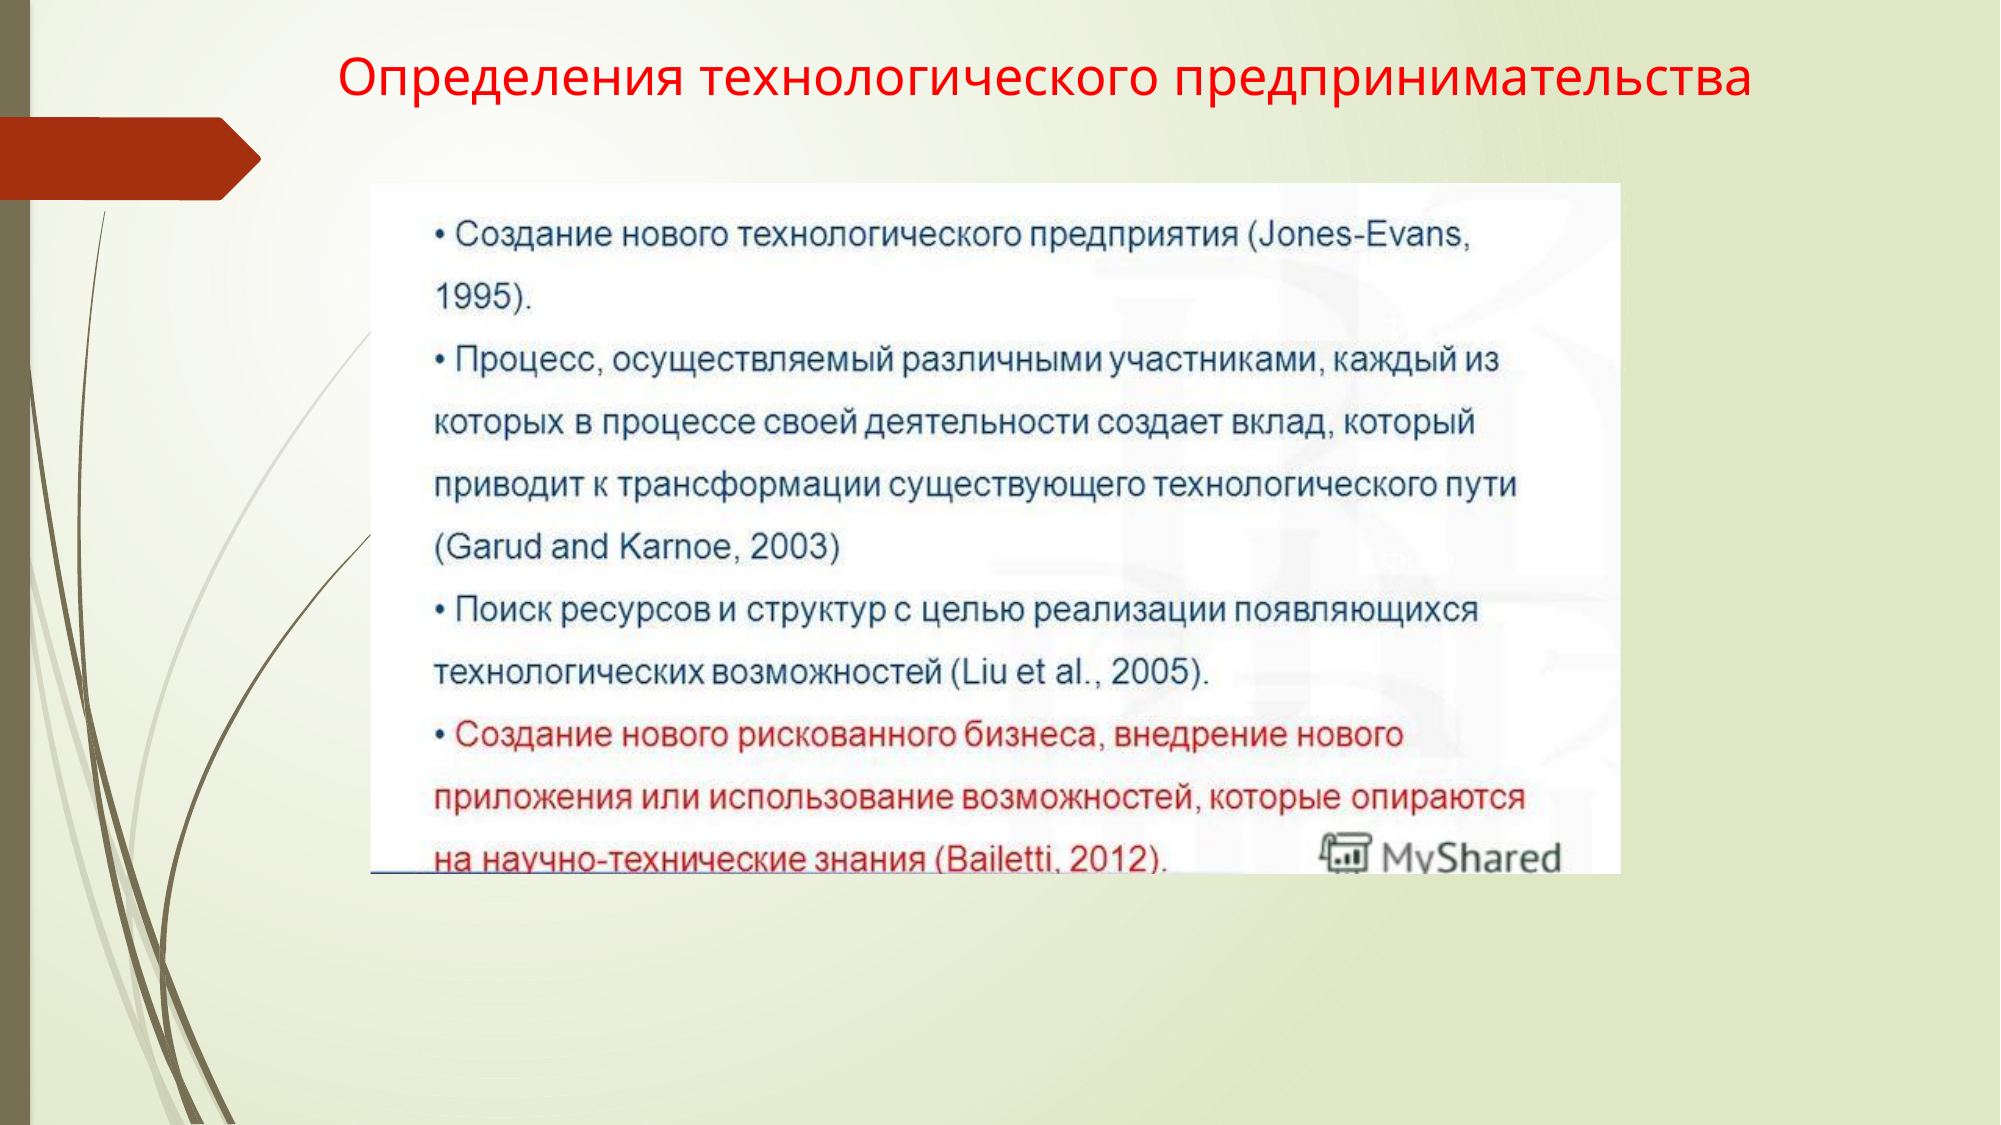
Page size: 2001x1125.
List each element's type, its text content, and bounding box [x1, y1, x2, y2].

title Определения технологического предпринимательства [217, 35, 1874, 182]
picture [370, 183, 1621, 874]
